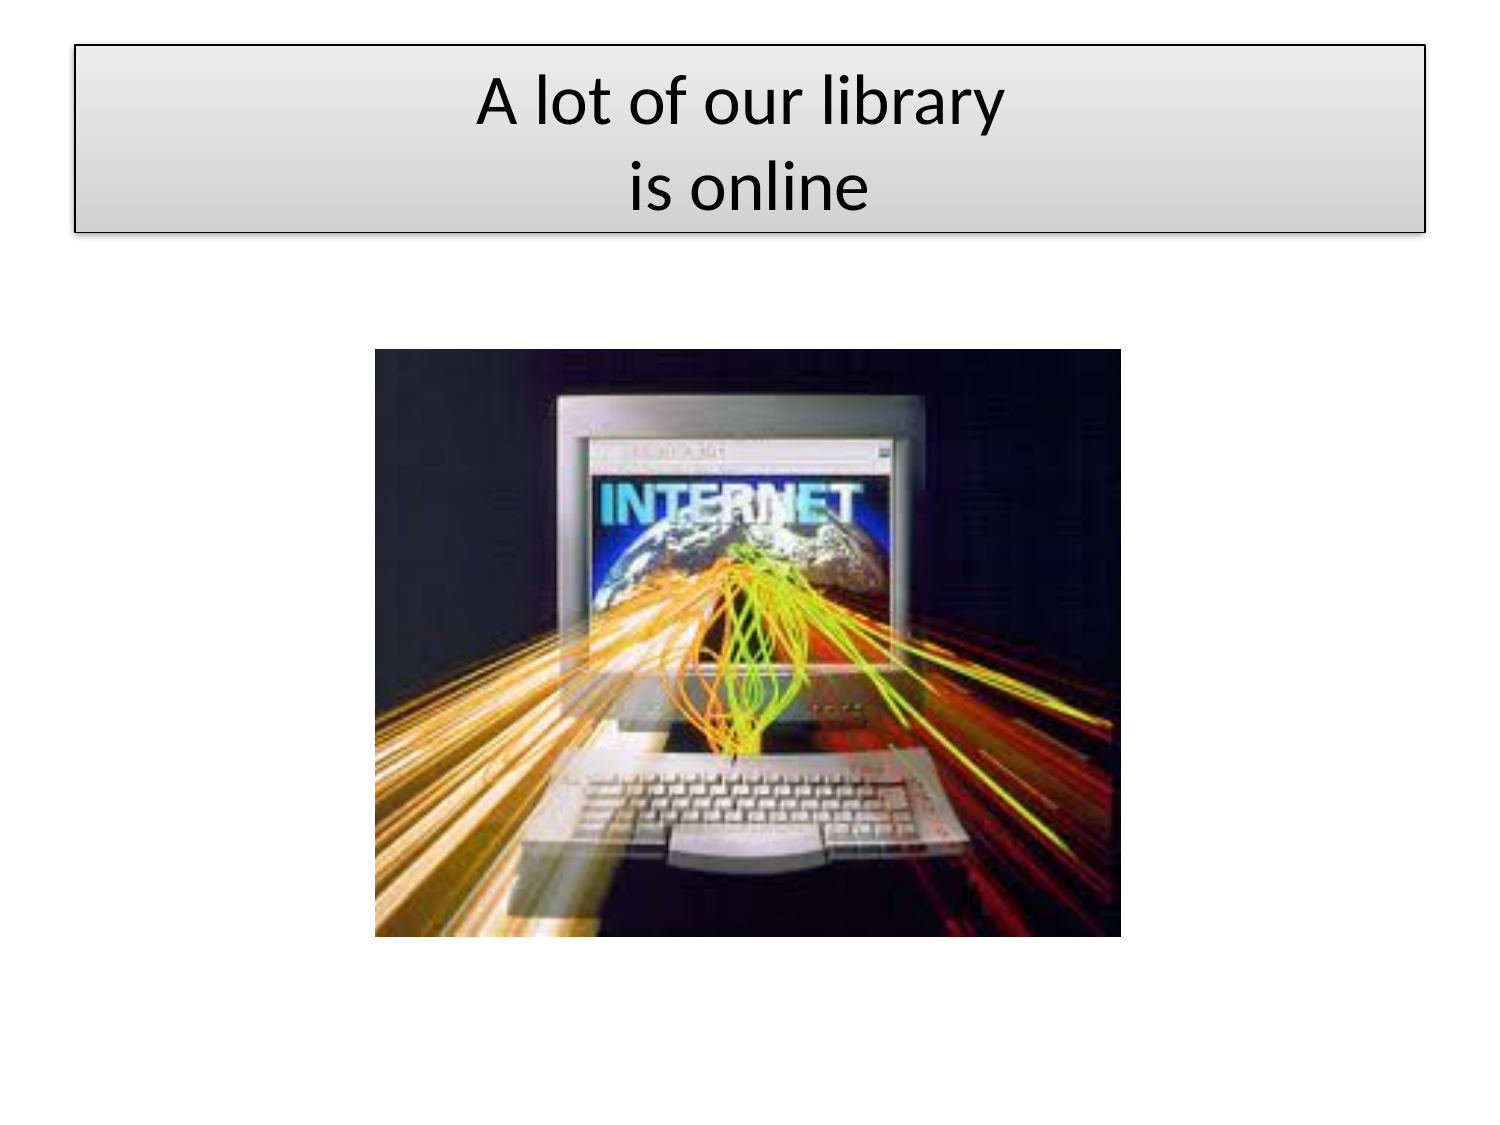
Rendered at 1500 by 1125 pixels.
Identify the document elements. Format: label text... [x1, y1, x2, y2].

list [374, 349, 1121, 937]
title A lot of our library is online [74, 44, 1426, 233]
